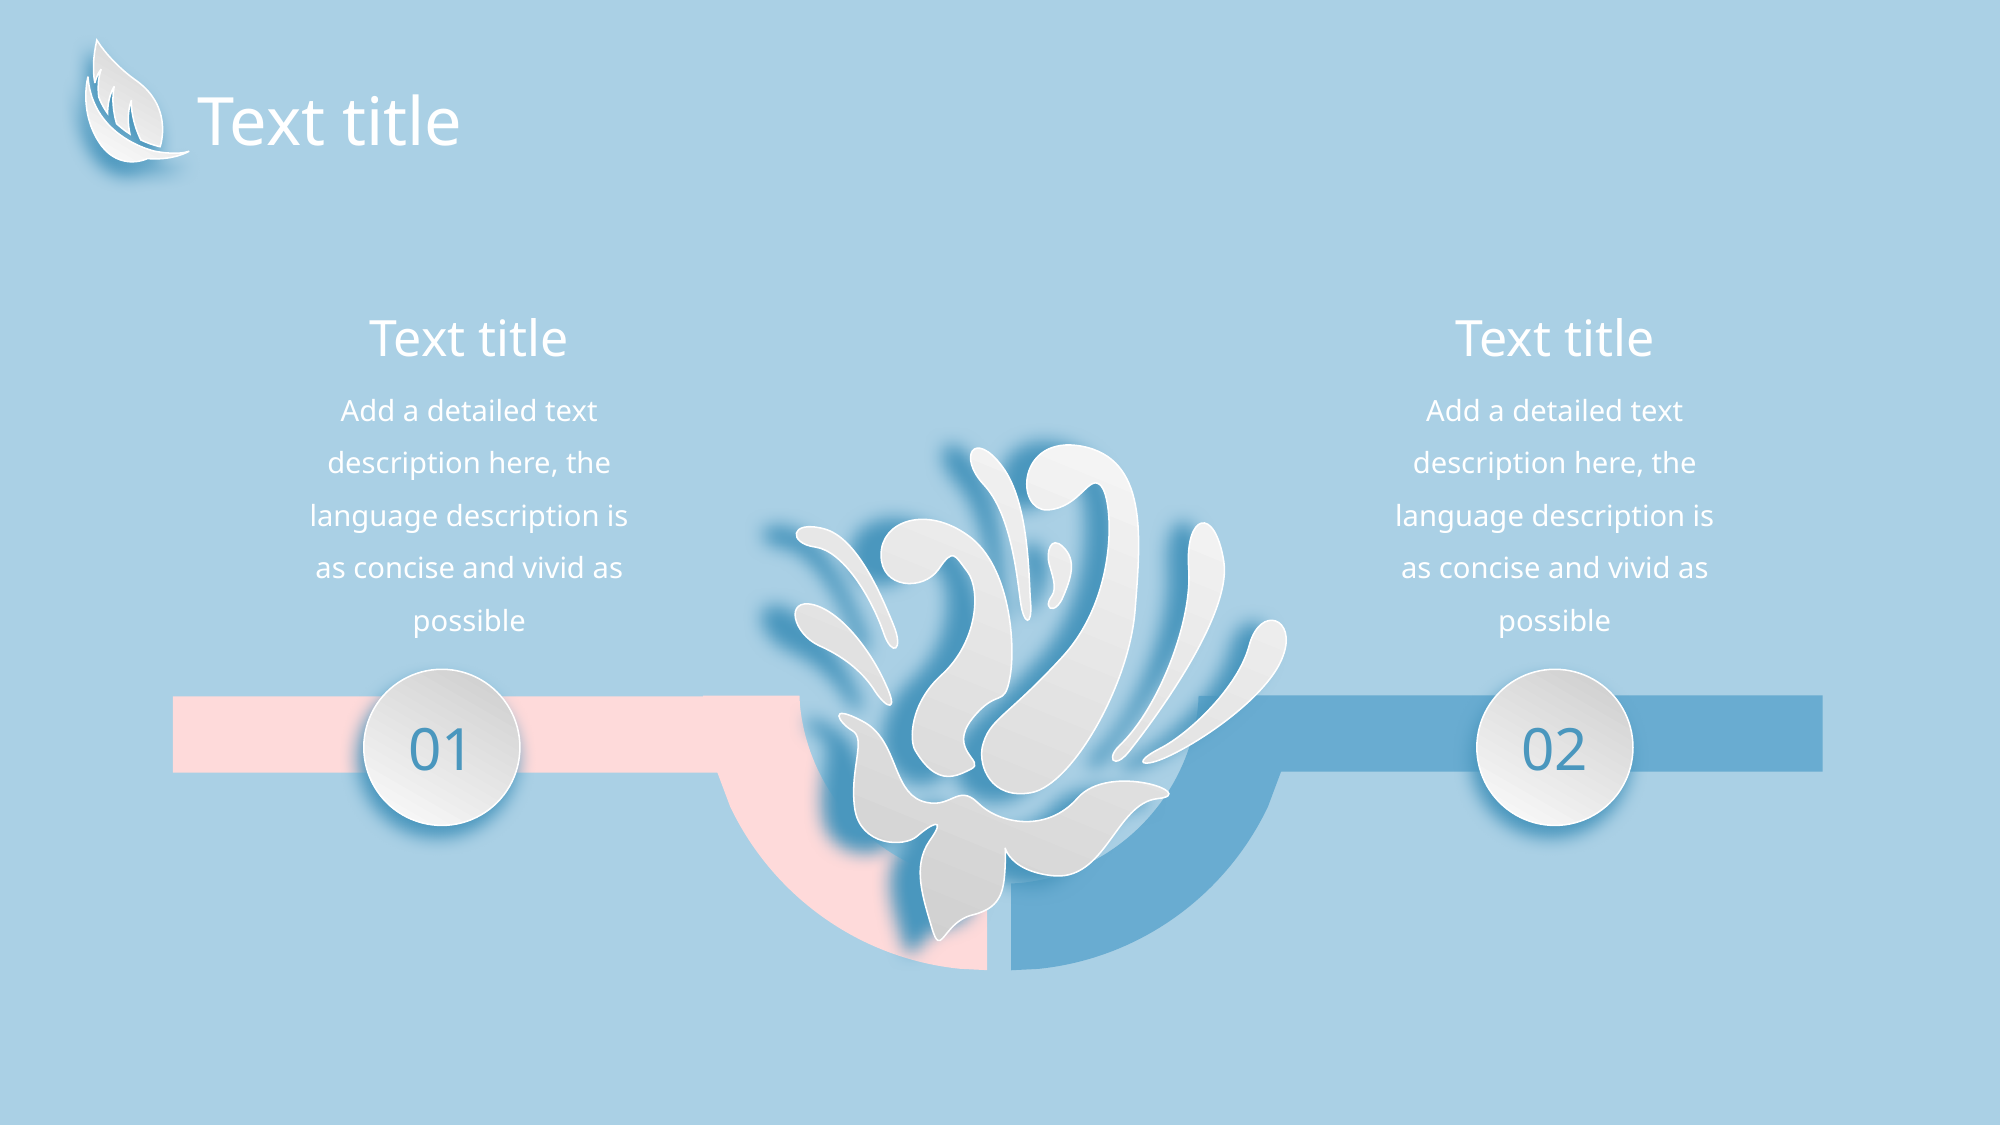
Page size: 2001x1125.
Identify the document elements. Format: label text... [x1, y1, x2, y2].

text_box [292, 298, 647, 599]
text_box [880, 518, 1013, 695]
text_box 01 [382, 668, 502, 695]
text_box [969, 447, 1032, 622]
list Text title [182, 80, 960, 158]
text_box [1023, 443, 1140, 695]
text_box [1377, 298, 1733, 599]
text_box [795, 525, 899, 650]
text_box [1220, 619, 1288, 695]
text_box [172, 695, 1823, 971]
text_box [794, 602, 892, 695]
text_box [1154, 521, 1226, 695]
text_box 02 [1495, 668, 1615, 695]
